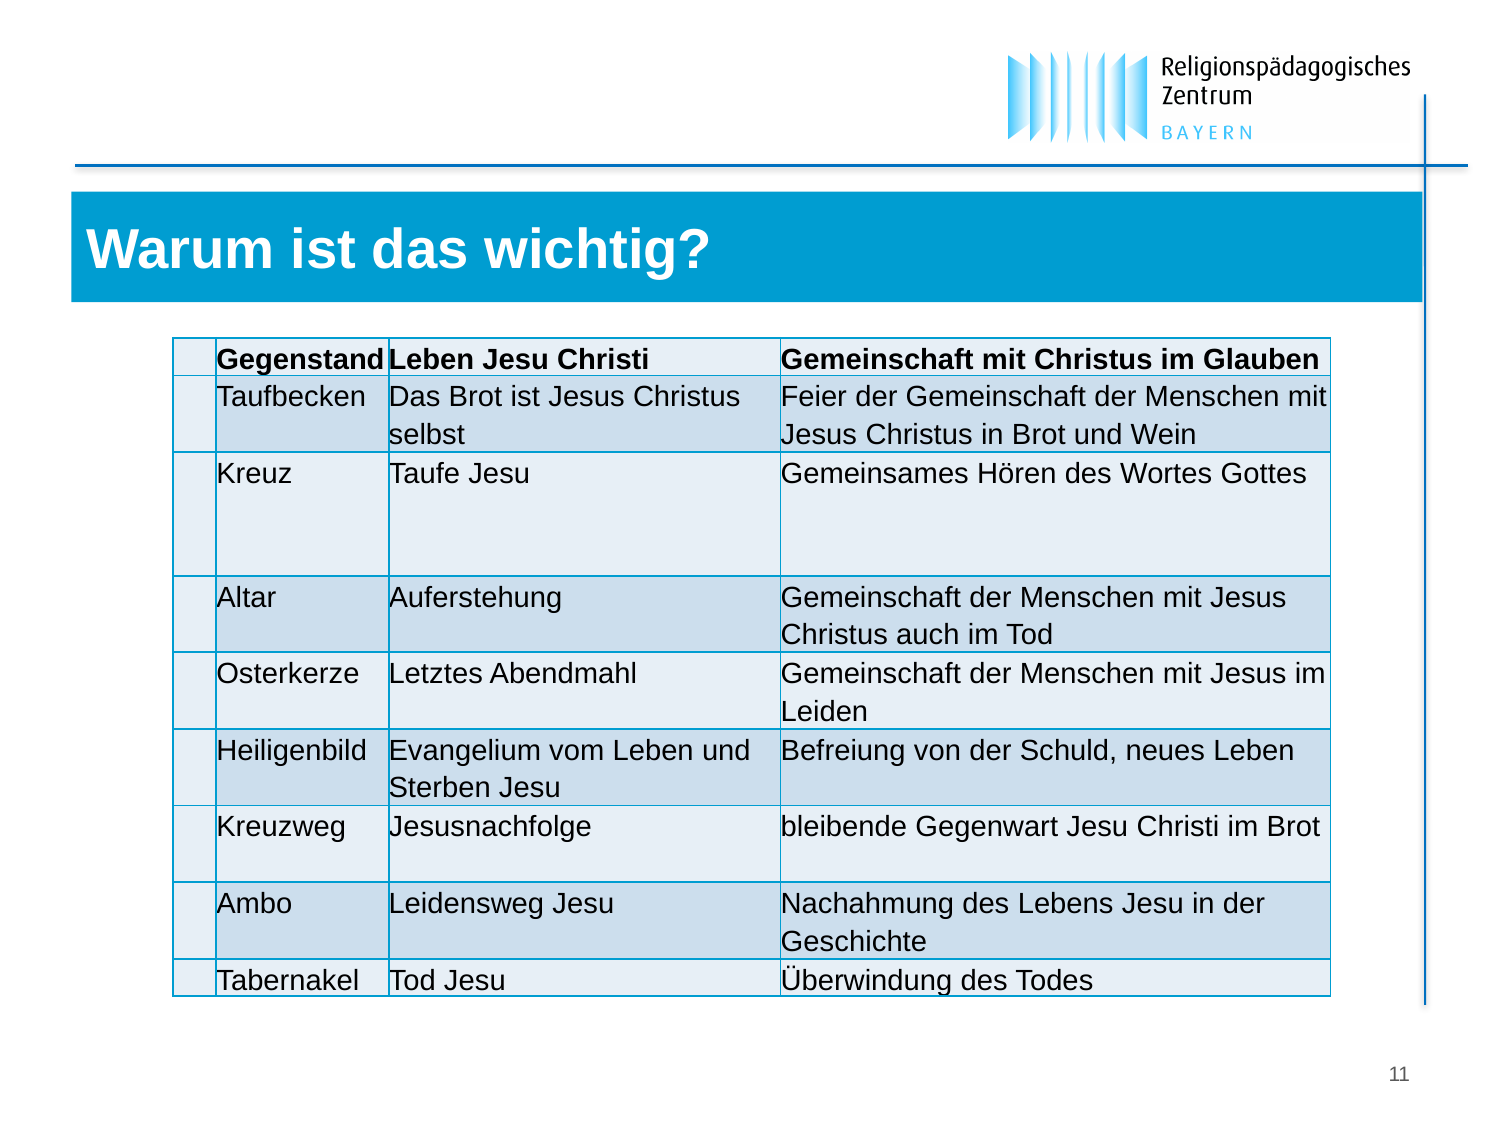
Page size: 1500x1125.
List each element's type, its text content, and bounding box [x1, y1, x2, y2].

table_cell Kreuz [217, 453, 388, 575]
table_cell Letztes Abendmahl [390, 653, 780, 728]
table_cell [174, 577, 215, 651]
table_cell Taufe Jesu [390, 453, 780, 575]
table_header Gegenstand [217, 339, 388, 375]
table_cell [174, 376, 215, 451]
table_cell Tabernakel [217, 960, 388, 995]
table_cell [174, 453, 215, 575]
table_cell Kreuzweg [217, 806, 388, 881]
list Warum ist das wichtig? [71, 191, 1423, 303]
table_cell Gemeinschaft der Menschen mit Jesus Christus auch im Tod [781, 577, 1330, 651]
table_cell Evangelium vom Leben und Sterben Jesu [390, 730, 780, 805]
table_cell [174, 730, 215, 805]
table_cell Befreiung von der Schuld, neues Leben [781, 730, 1330, 805]
table_cell Gemeinschaft der Menschen mit Jesus im Leiden [781, 653, 1330, 728]
table_header Leben Jesu Christi [390, 339, 780, 375]
table_cell Jesusnachfolge [390, 806, 780, 881]
table_cell bleibende Gegenwart Jesu Christi im Brot [781, 806, 1330, 881]
table_cell [174, 883, 215, 958]
table_header Gemeinschaft mit Christus im Glauben [781, 339, 1330, 375]
table_cell Das Brot ist Jesus Christus selbst [390, 376, 780, 451]
table_cell Ambo [217, 883, 388, 958]
table_cell [174, 653, 215, 728]
table_cell Nachahmung des Lebens Jesu in der Geschichte [781, 883, 1330, 958]
table_cell Auferstehung [390, 577, 780, 651]
slide_number 11 [1074, 1042, 1425, 1103]
table_header [174, 339, 215, 375]
table_cell Osterkerze [217, 653, 388, 728]
table_cell Leidensweg Jesu [390, 883, 780, 958]
table_cell Gemeinsames Hören des Wortes Gottes [781, 453, 1330, 575]
table_cell Überwindung des Todes [781, 960, 1330, 995]
table_cell Feier der Gemeinschaft der Menschen mit Jesus Christus in Brot und Wein [781, 376, 1330, 451]
table_cell [174, 960, 215, 995]
table_cell Tod Jesu [390, 960, 780, 995]
table_cell [174, 806, 215, 881]
table_cell Taufbecken [217, 376, 388, 451]
table_cell Altar [217, 577, 388, 651]
table_cell Heiligenbild [217, 730, 388, 805]
picture [1008, 51, 1410, 143]
